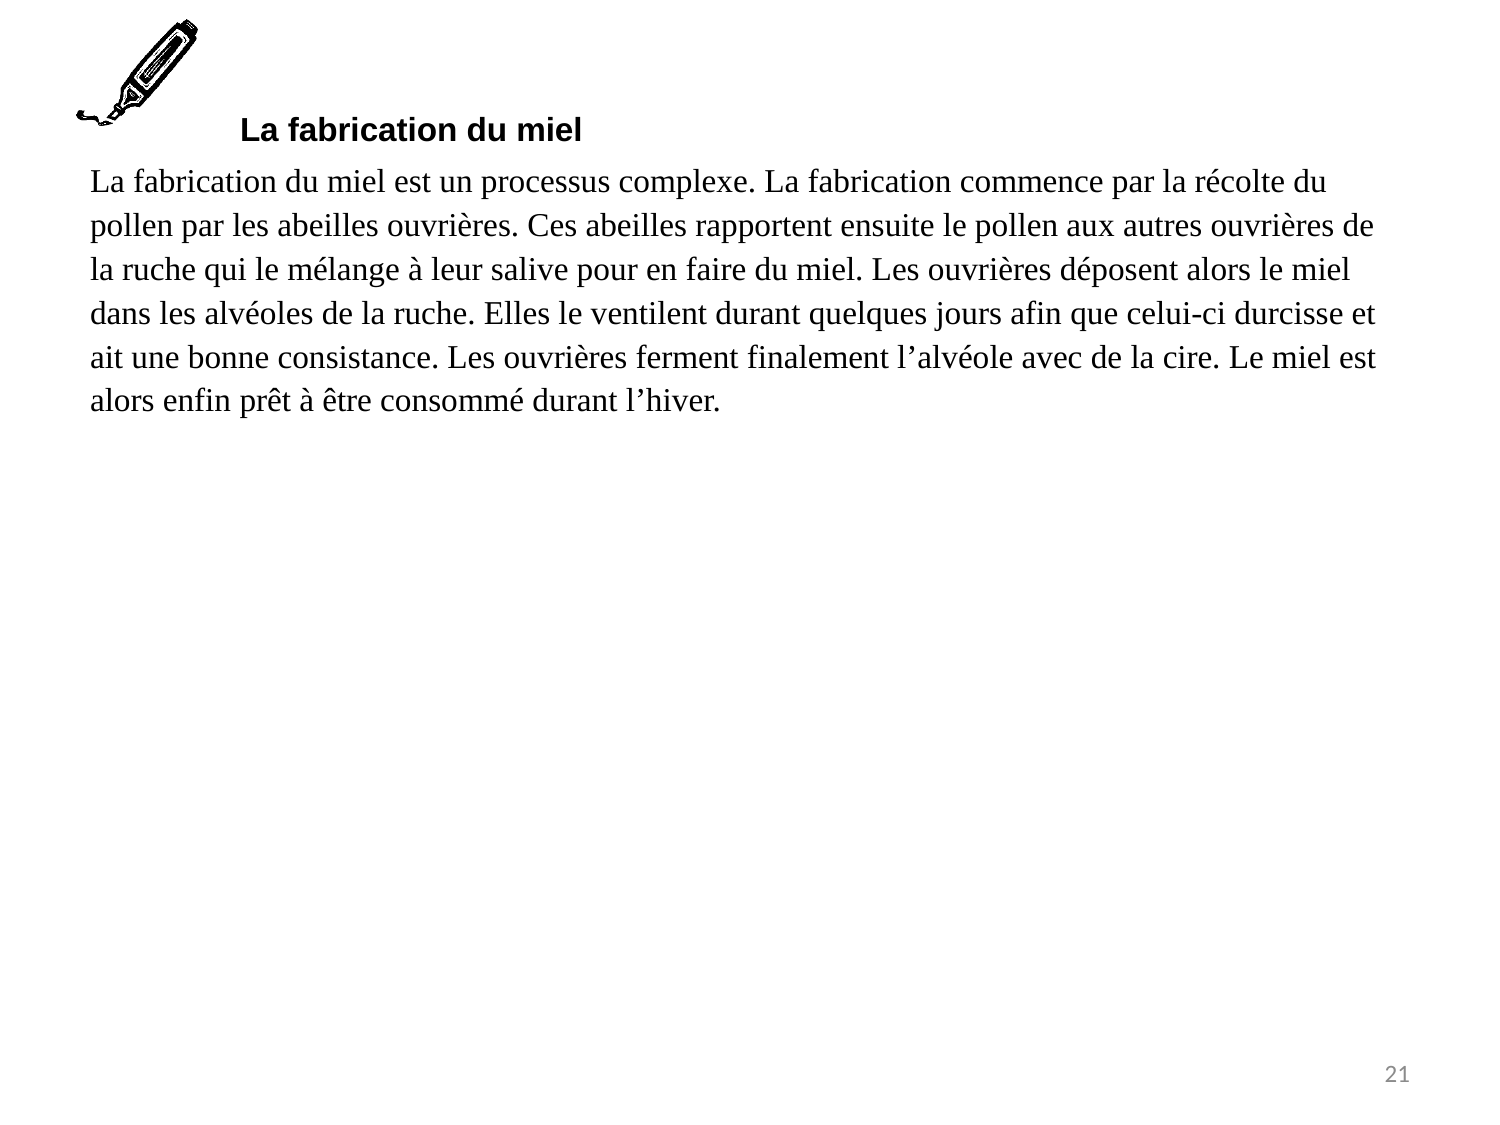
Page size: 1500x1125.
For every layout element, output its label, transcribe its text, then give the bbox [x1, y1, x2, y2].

list La fabrication du miel La fabrication du miel est un processus complexe. La fabrication commence par la récolte du pollen par les abeilles ouvrières. Ces abeilles rapportent ensuite le pollen aux autres ouvrières de la ruche qui le mélange à leur salive pour en faire du miel. Les ouvrières déposent alors le miel dans les alvéoles de la ruche. Elles le ventilent durant quelques jours afin que celui-ci durcisse et ait une bonne consistance. Les ouvrières ferment finalement l’alvéole avec de la cire. Le miel est alors enfin prêt à être consommé durant l’hiver. [75, 54, 1424, 1094]
picture [76, 18, 198, 126]
slide_number 21 [1074, 1042, 1425, 1103]
